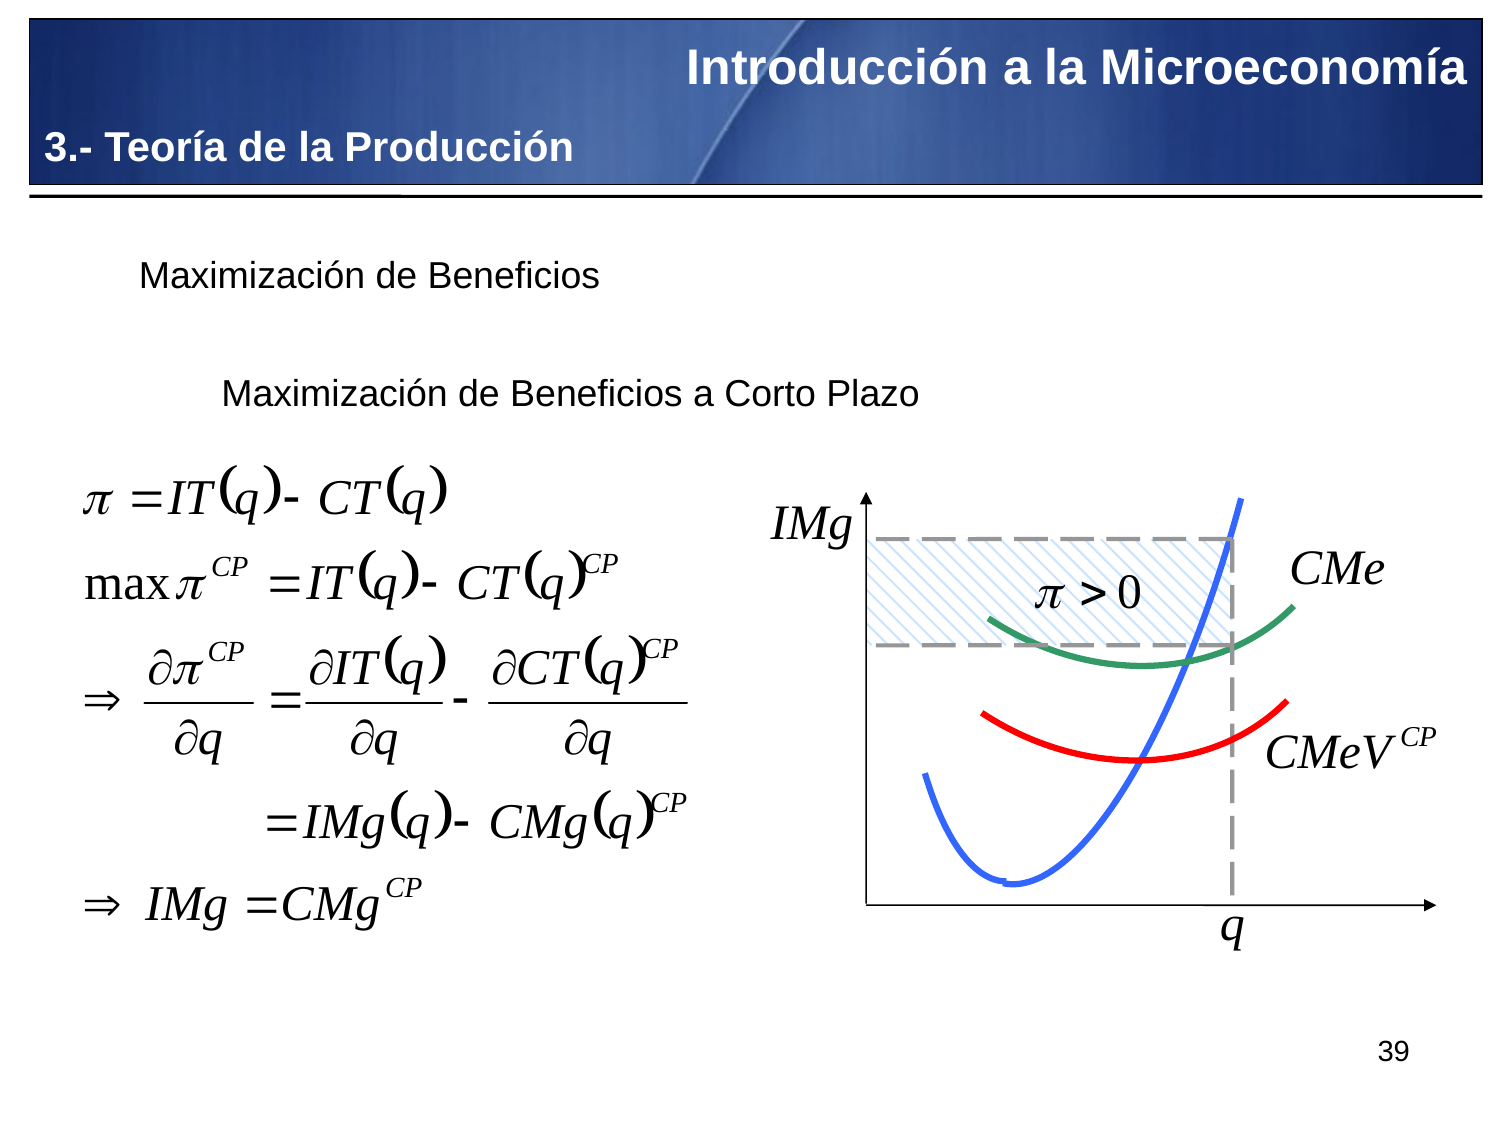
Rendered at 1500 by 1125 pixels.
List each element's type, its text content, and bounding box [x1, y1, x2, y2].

text_box [29, 19, 1483, 185]
text_box Maximización de Beneficios [123, 243, 869, 304]
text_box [76, 465, 702, 941]
text_box Introducción a la Microeconomía [608, 26, 1483, 102]
text_box Maximización de Beneficios a Corto Plazo [206, 361, 1117, 422]
slide_number 39 [1074, 1024, 1426, 1103]
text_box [761, 396, 1446, 962]
text_box 3.- Teoría de la Producción [29, 112, 632, 178]
